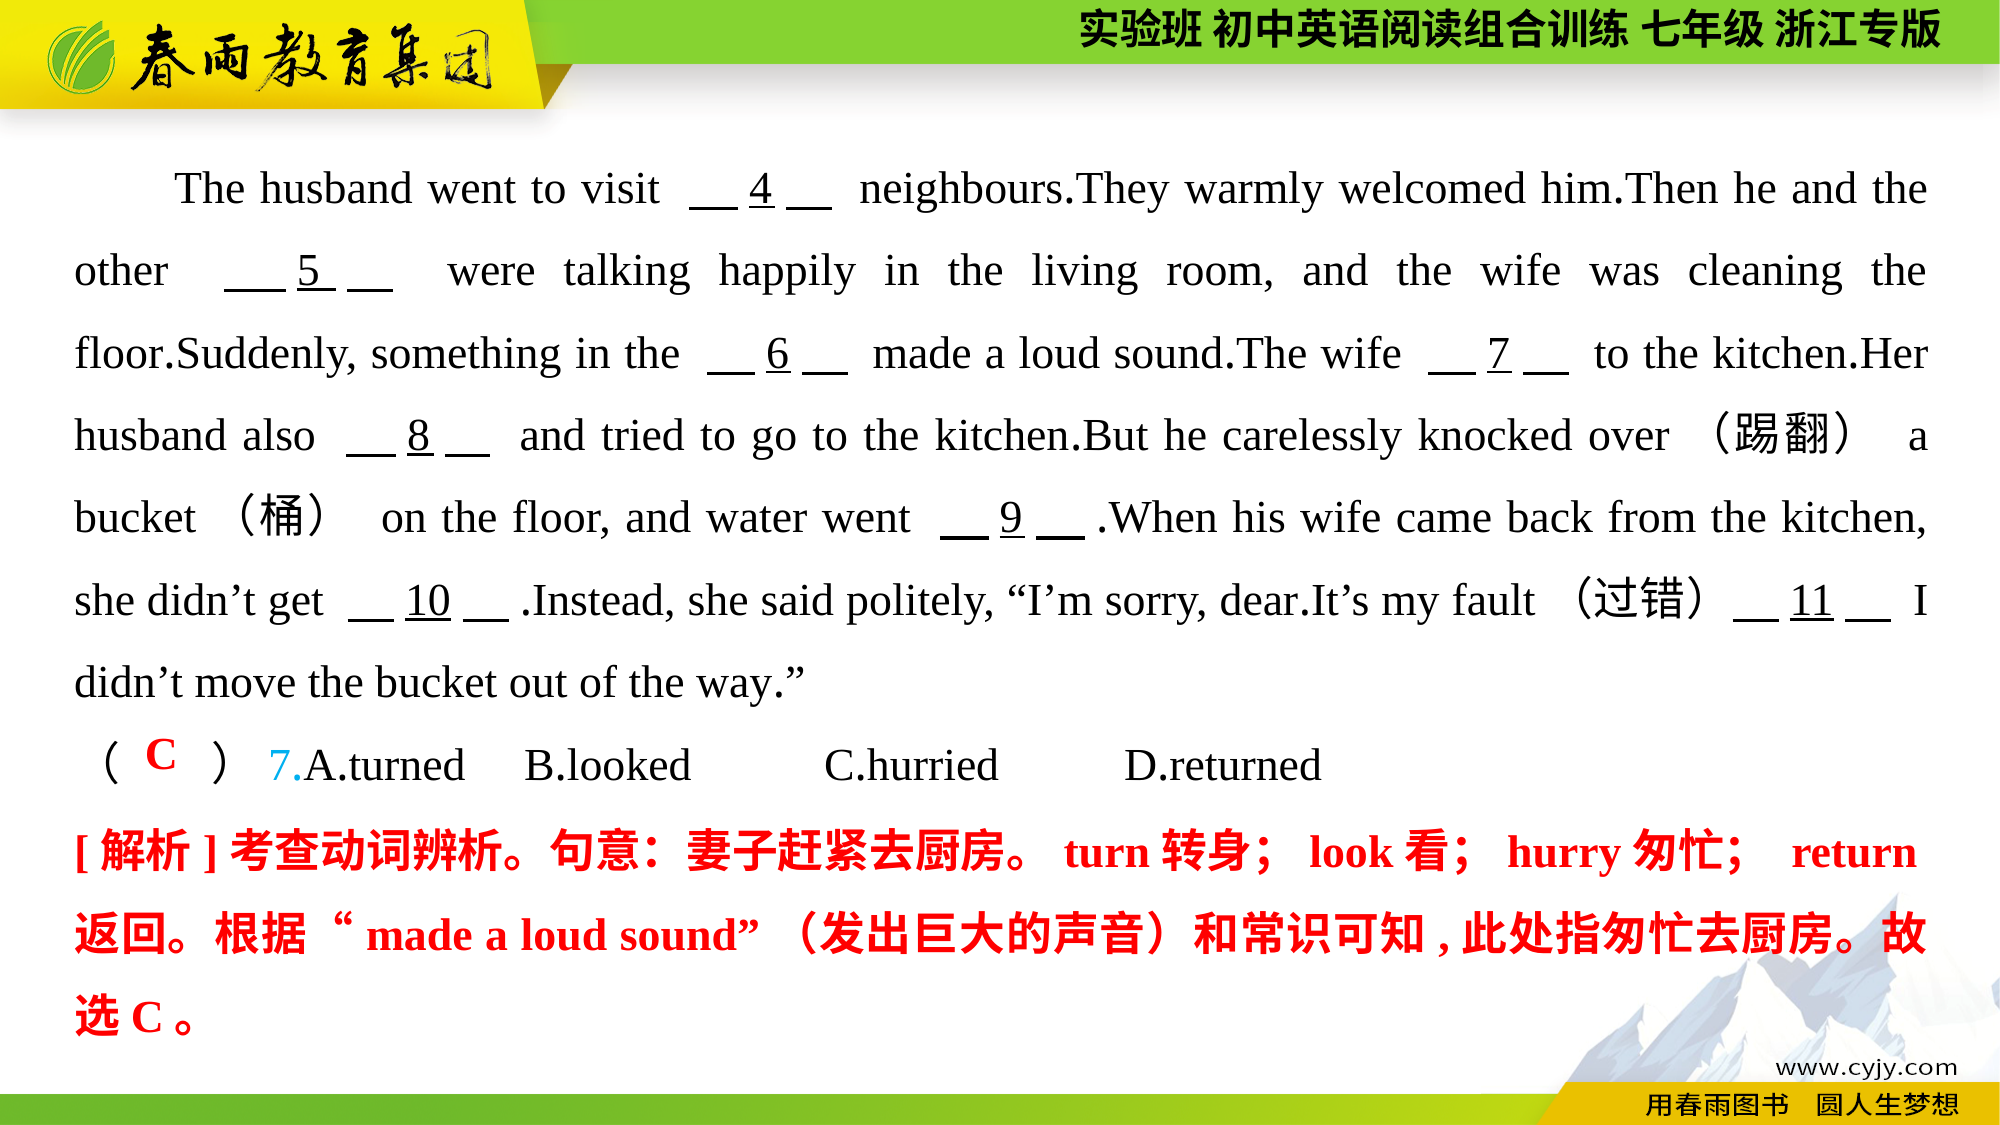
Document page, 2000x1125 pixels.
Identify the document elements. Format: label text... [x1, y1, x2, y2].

text_box C [130, 716, 193, 786]
picture [0, 0, 2000, 1125]
text_box [解析]考查动词辨析。句意：妻子赶紧去厨房。turn转身；look看；hurry匆忙； return返回。根据“made a loud sound”（发出巨大的声音）和常识可知,此处指匆忙去厨房。故选C。 [59, 786, 1944, 1050]
list The husband went to visit 4 neighbours.They warmly welcomed him.Then he and the other 5 were talking happily in the living room, and the wife was cleaning the floor.Suddenly, something in the 6 made a loud sound.The wife 7 to the kitchen.Her husband also 8 and tried to go to the kitchen.But he carelessly knocked over（踢翻） a bucket（桶） on the floor, and water went 9 .When his wife came back from the kitchen, she didn’t get 10 .Instead, she said politely, “I’m sorry, dear.It’s my fault（过错） 11 I didn’t move the bucket out of the way.” （ ）7.A.turned B.looked C.hurried D.returned [59, 122, 1944, 786]
